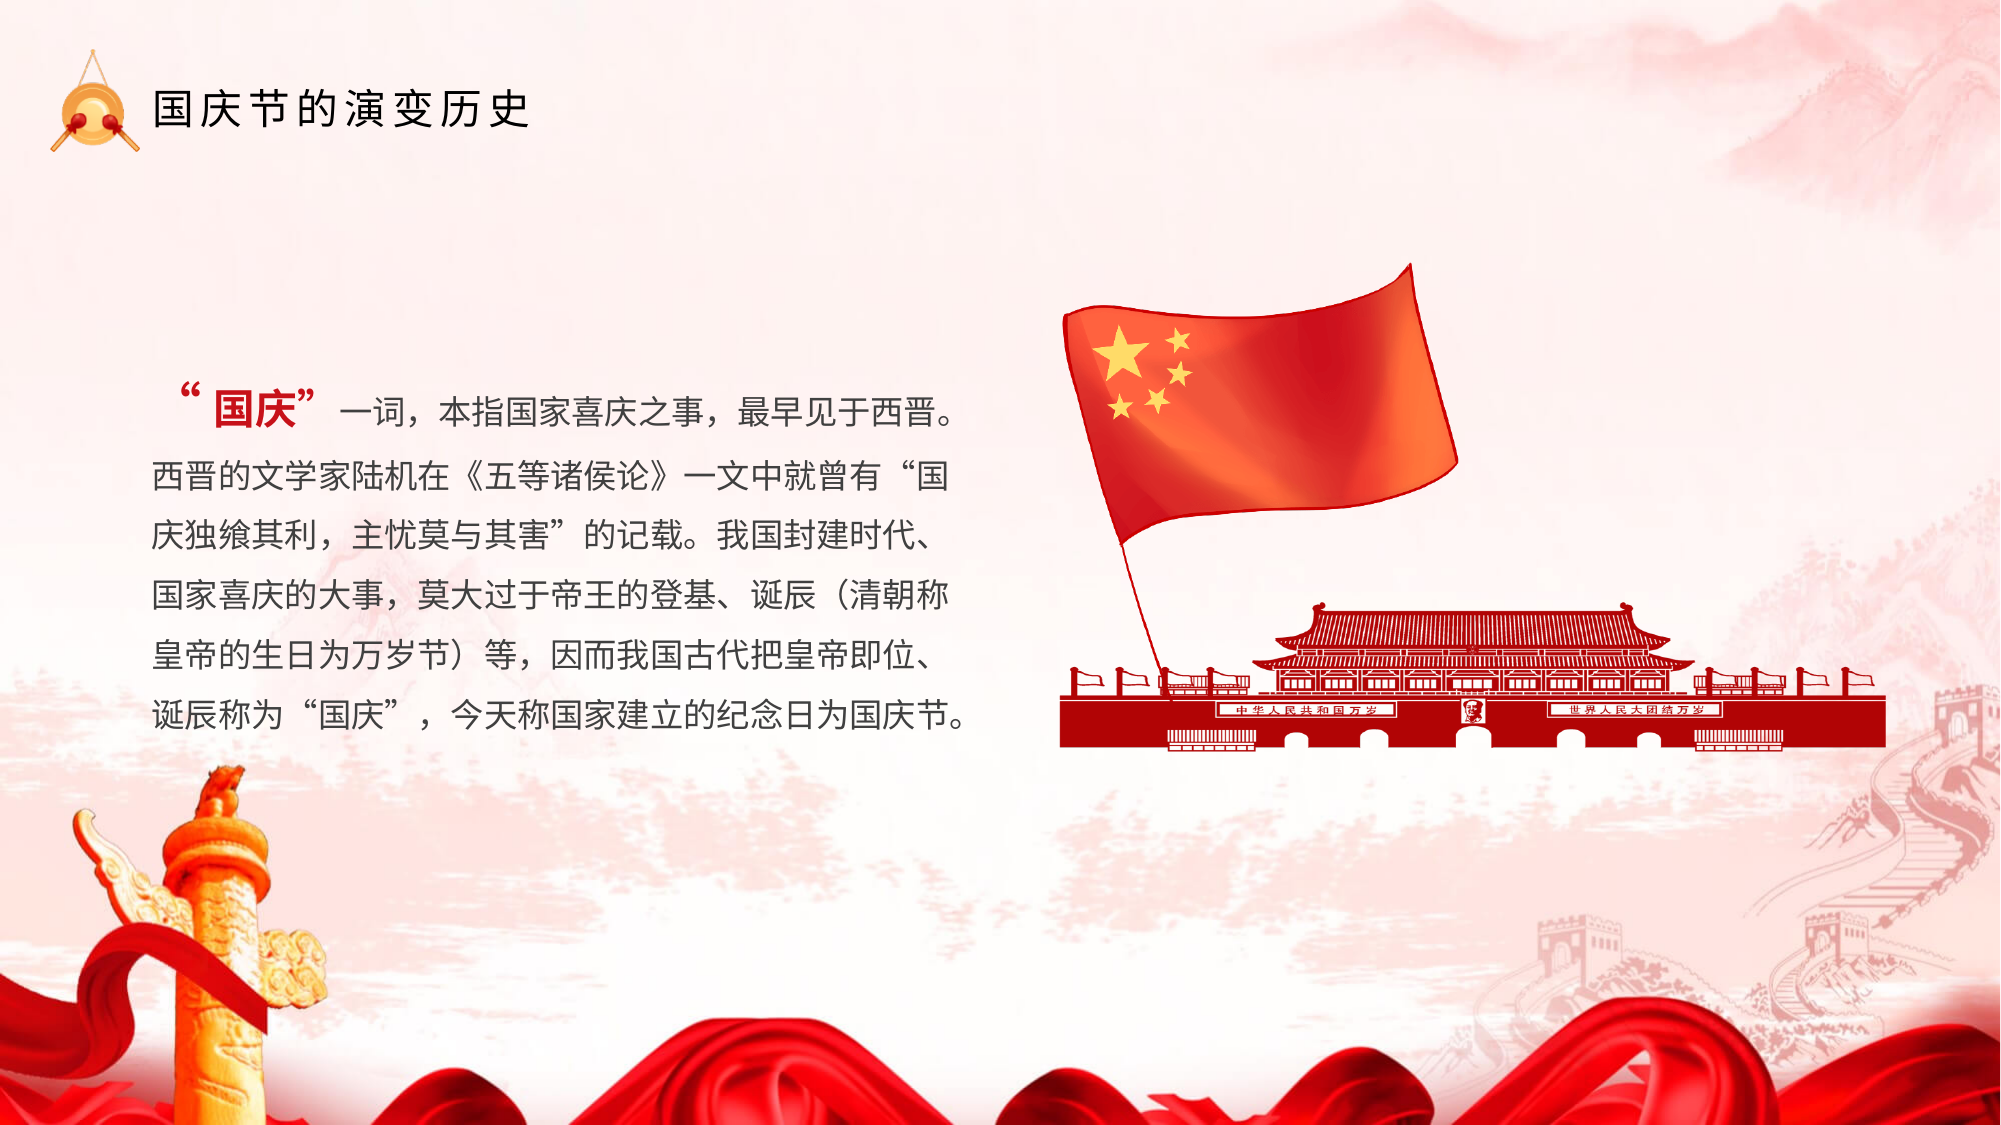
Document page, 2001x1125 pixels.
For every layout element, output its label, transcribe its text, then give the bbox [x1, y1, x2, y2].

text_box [49, 49, 601, 163]
picture [0, 0, 2001, 1125]
text_box “国庆”一词，本指国家喜庆之事，最早见于西晋。西晋的文学家陆机在《五等诸侯论》一文中就曾有“国庆独飨其利，主忧莫与其害”的记载。我国封建时代、国家喜庆的大事，莫大过于帝王的登基、诞辰（清朝称皇帝的生日为万岁节）等，因而我国古代把皇帝即位、诞辰称为“国庆”，今天称国家建立的纪念日为国庆节。 [137, 337, 971, 742]
